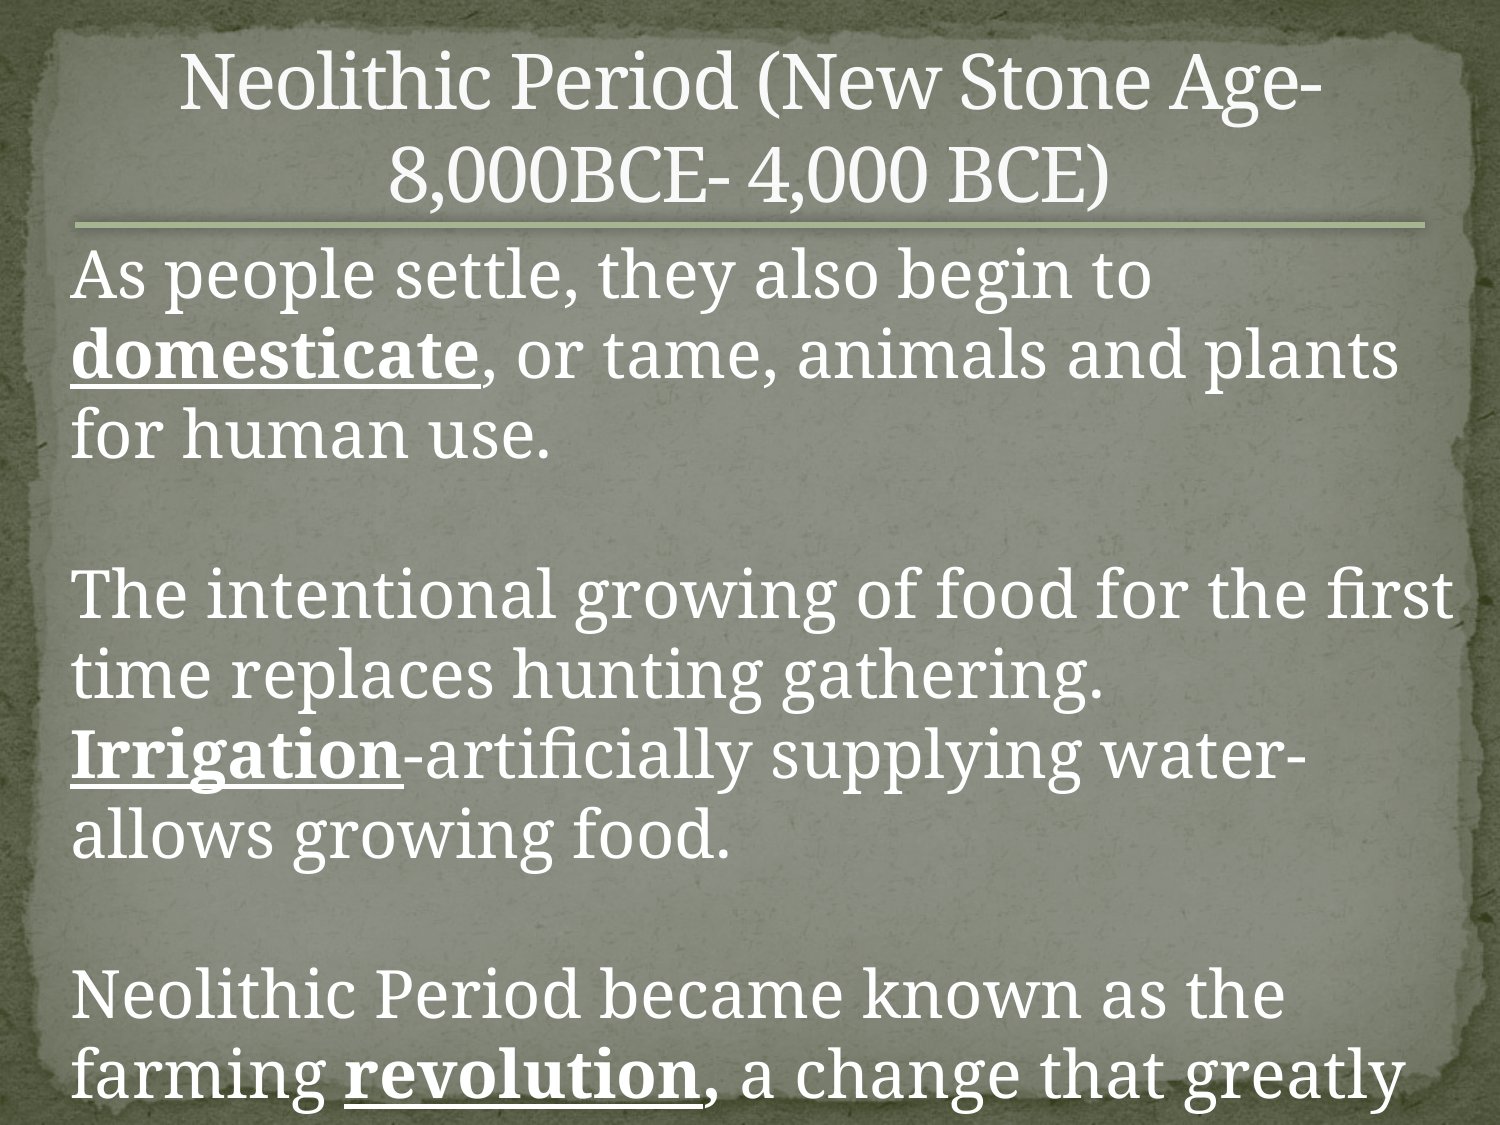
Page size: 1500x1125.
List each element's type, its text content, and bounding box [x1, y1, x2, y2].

title Neolithic Period (New Stone Age-8,000BCE- 4,000 BCE) [74, 24, 1425, 214]
text_box As people settle, they also begin to domesticate, or tame, animals and plants for human use. The intentional growing of food for the first time replaces hunting gathering. Irrigation-artificially supplying water-allows growing food. Neolithic Period became known as the farming revolution, a change that greatly affects many areas in life. [55, 224, 1500, 1125]
